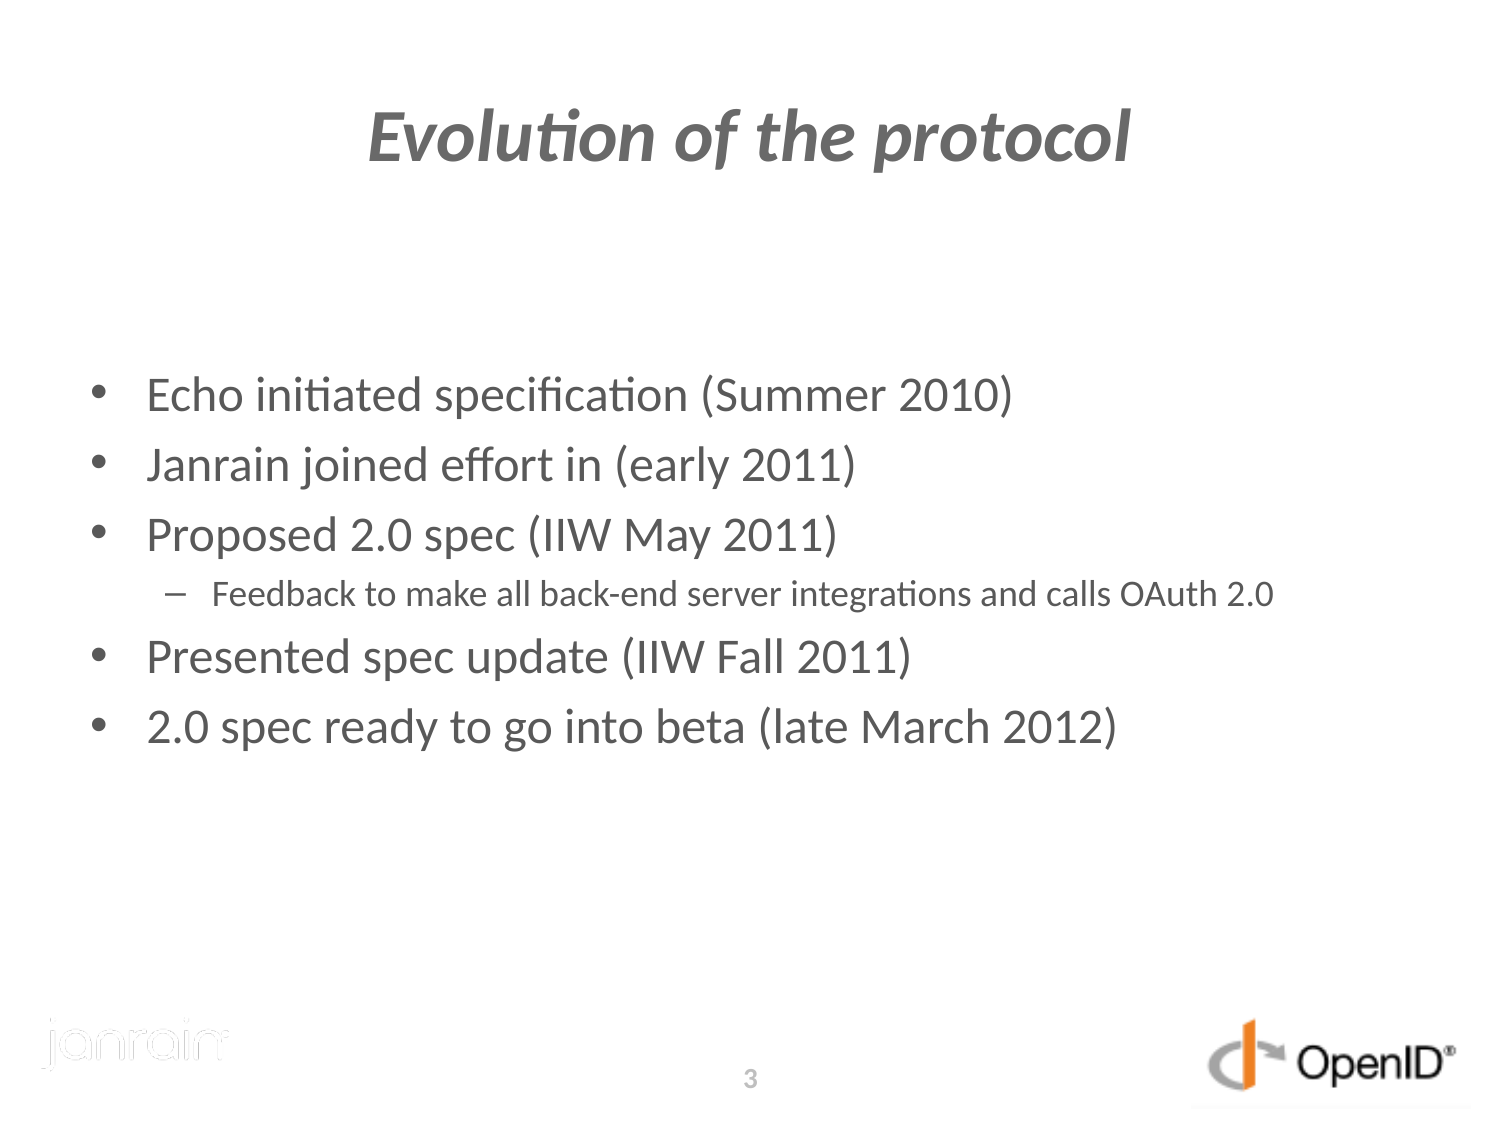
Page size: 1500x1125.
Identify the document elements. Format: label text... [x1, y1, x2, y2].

list Echo initiated specification (Summer 2010) Janrain joined effort in (early 2011) Proposed 2.0 spec (IIW May 2011) Feedback to make all back-end server integrations and calls OAuth 2.0 Presented spec update (IIW Fall 2011) 2.0 spec ready to go into beta (late March 2012) [75, 353, 1425, 899]
picture [1191, 1006, 1471, 1109]
picture [41, 1016, 229, 1072]
title Evolution of the protocol [75, 37, 1425, 226]
